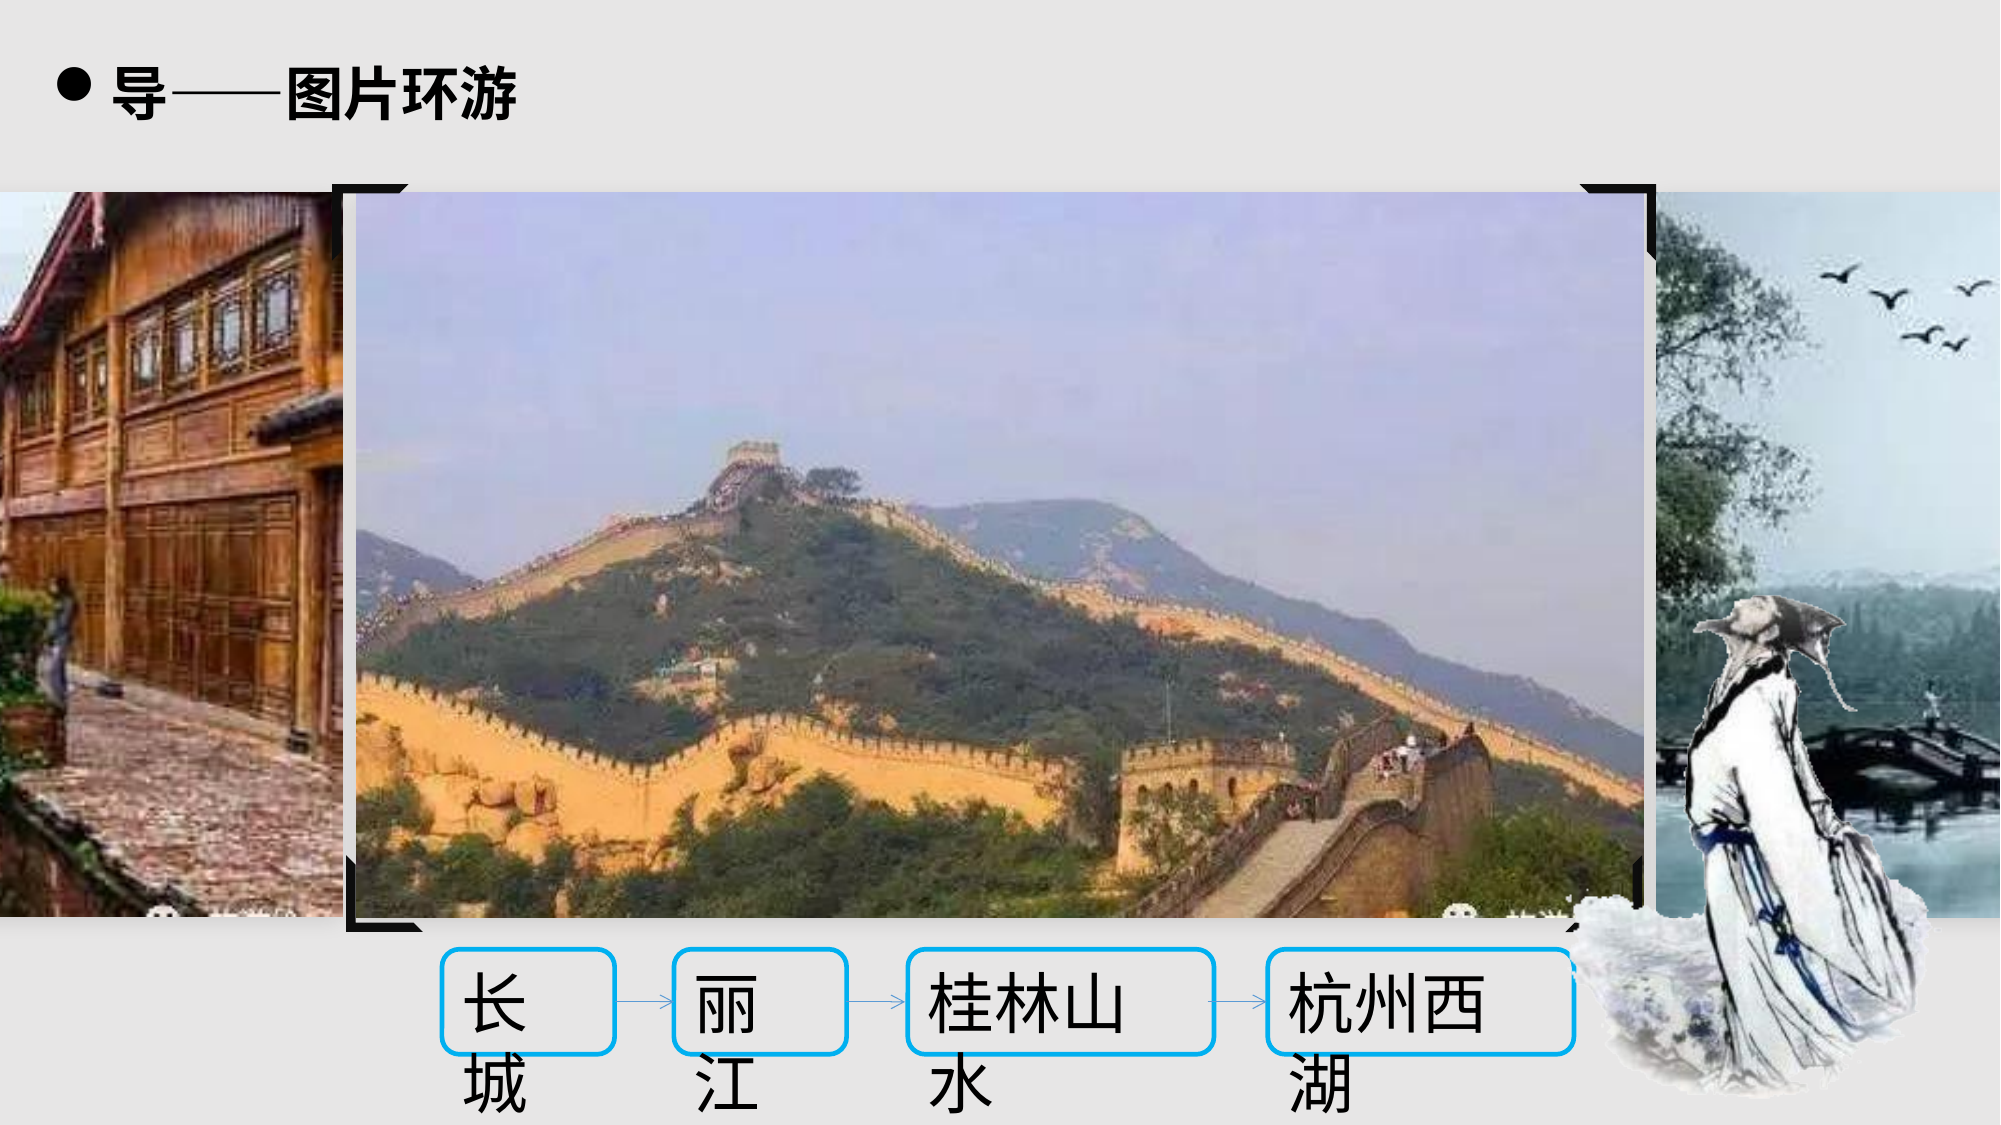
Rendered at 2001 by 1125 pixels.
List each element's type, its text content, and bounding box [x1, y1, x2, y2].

text_box 丽江 [673, 949, 847, 1055]
picture [356, 192, 2000, 1125]
text_box [331, 182, 412, 195]
text_box [1577, 183, 1658, 255]
text_box [345, 852, 426, 933]
text_box 长城 [441, 949, 615, 1055]
text_box 杭州西湖 [1267, 949, 1501, 1055]
text_box 导——图片环游 [37, 49, 533, 135]
picture [0, 192, 343, 917]
text_box 桂林山水 [907, 949, 1214, 1055]
